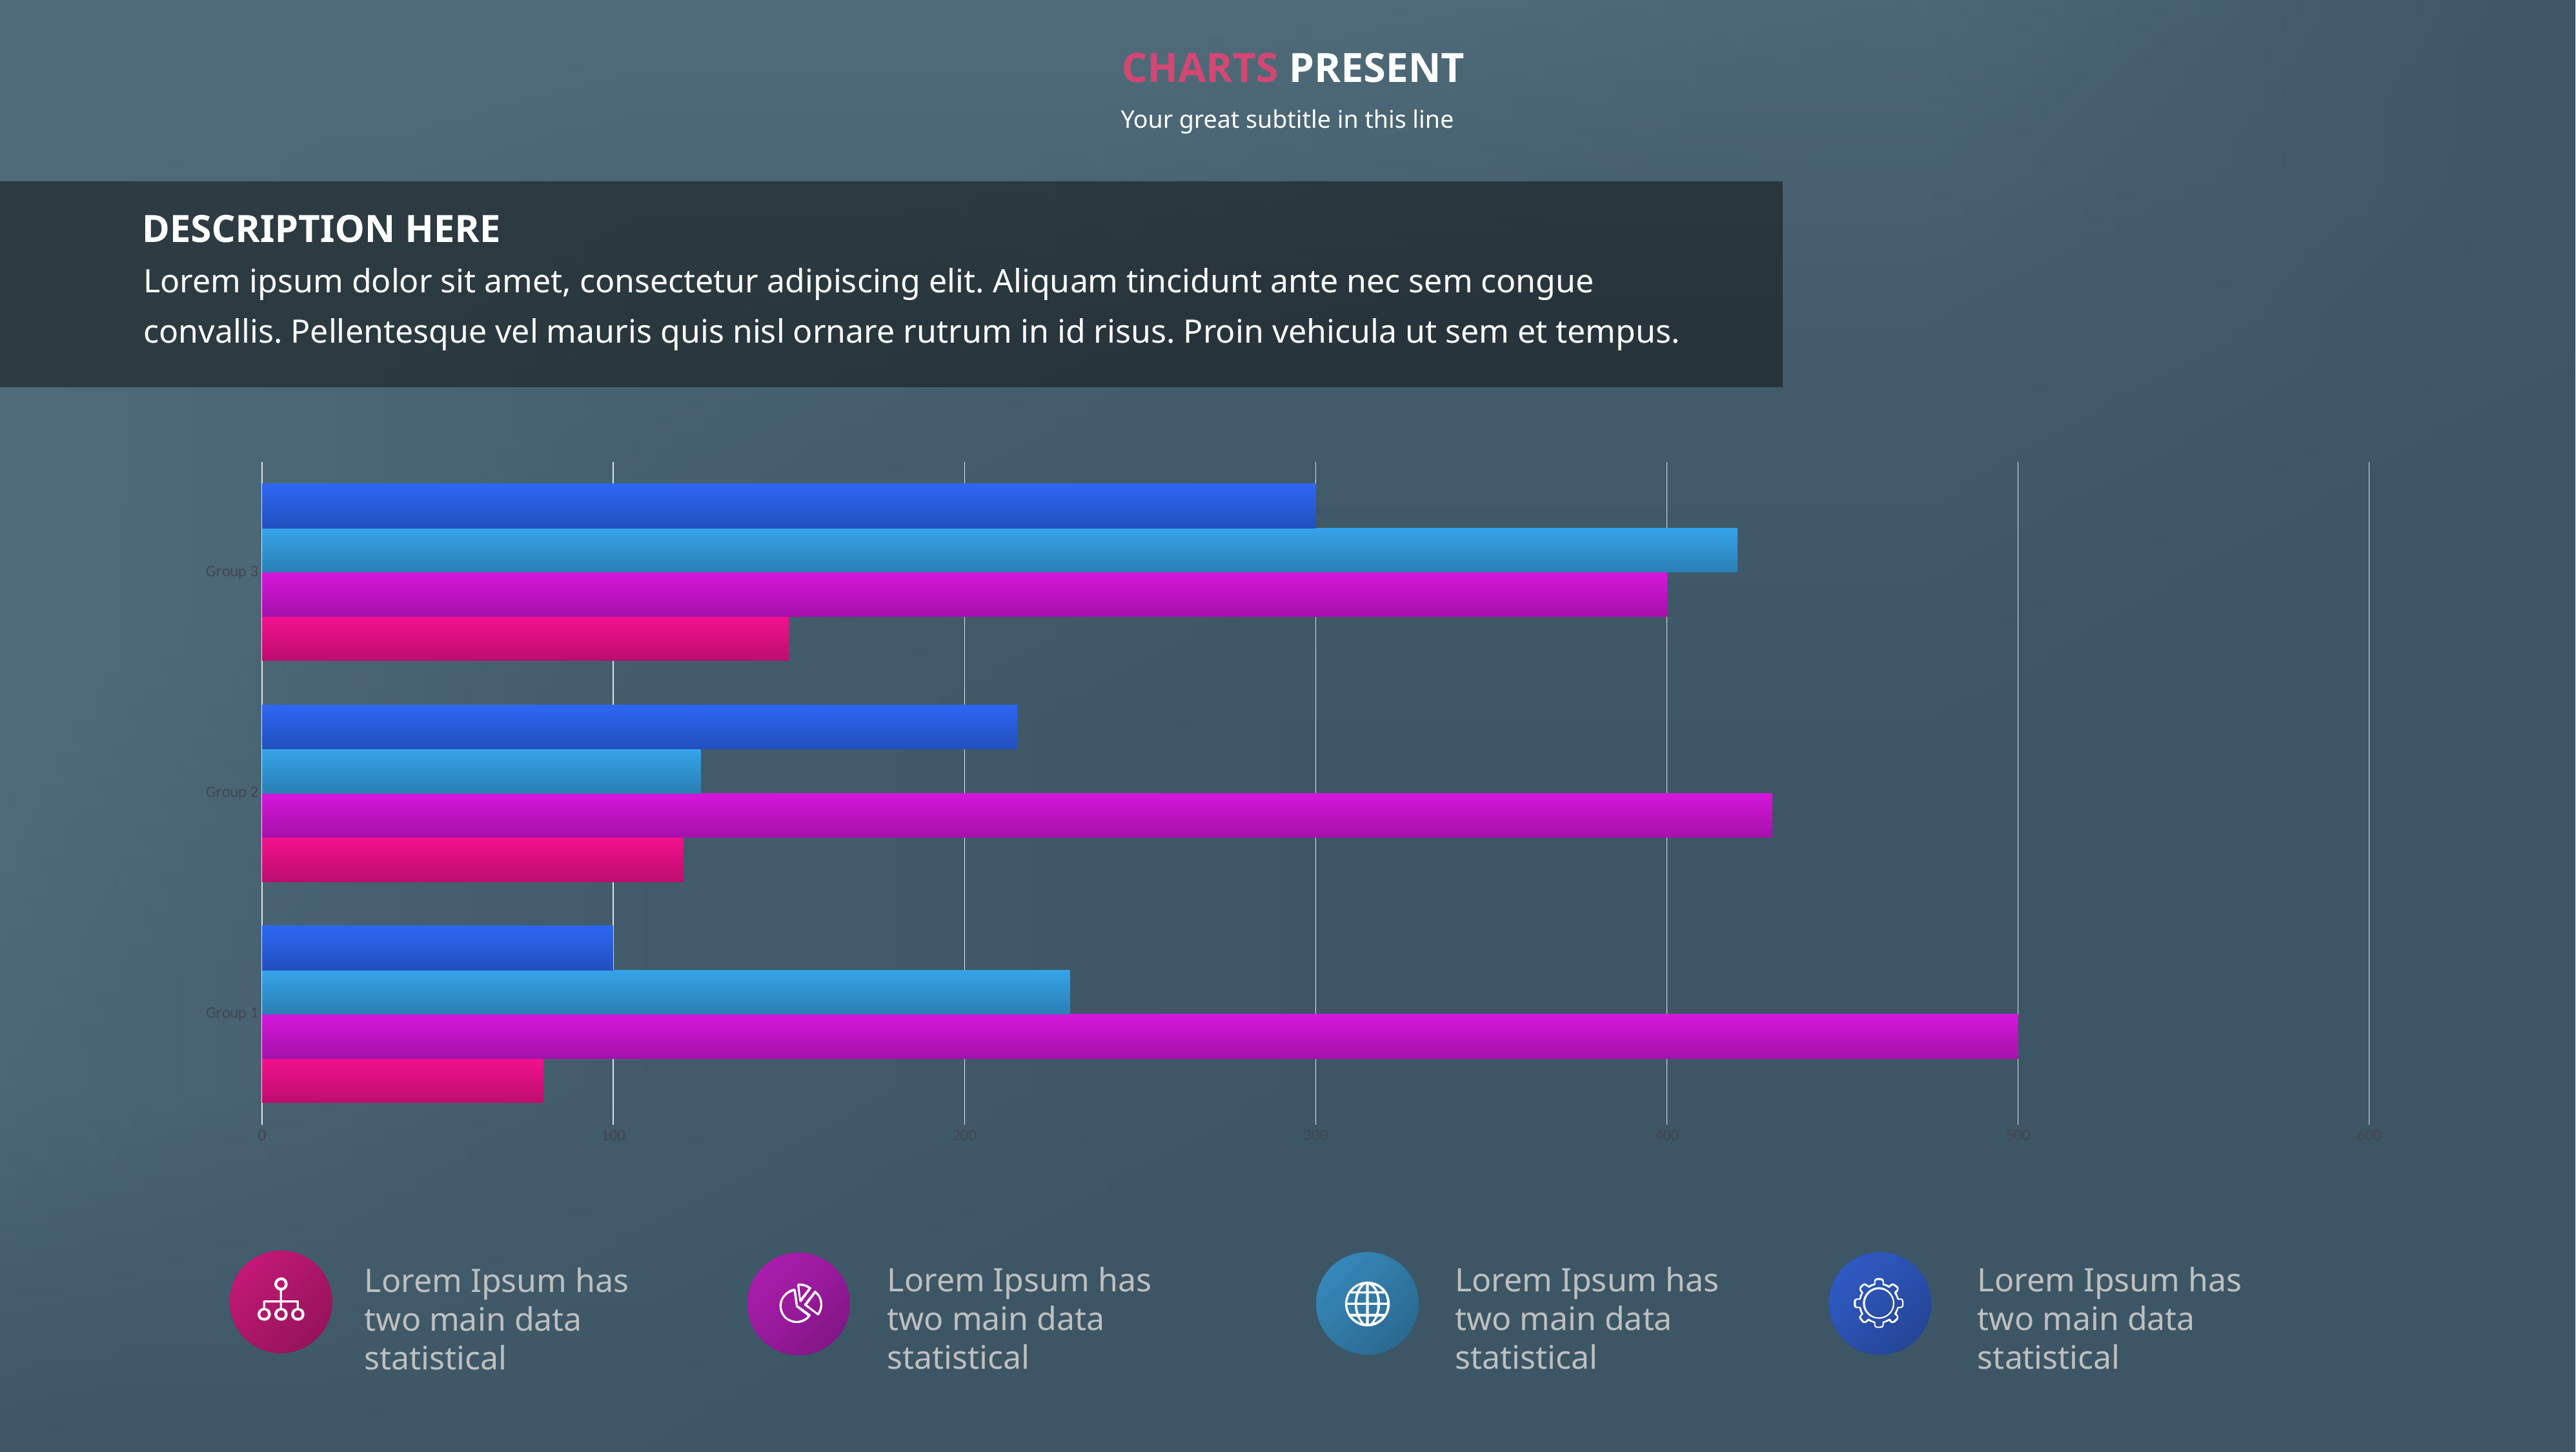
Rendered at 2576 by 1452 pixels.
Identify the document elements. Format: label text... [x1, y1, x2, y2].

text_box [229, 1250, 332, 1353]
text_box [1316, 1252, 1419, 1355]
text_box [1829, 1252, 1932, 1355]
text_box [747, 1253, 850, 1356]
picture [0, 0, 2576, 1452]
chart [122, 447, 2426, 1195]
text_box Lorem Ipsum has two main data statistical [1432, 1247, 1806, 1387]
text_box Lorem Ipsum has two main data statistical [341, 1248, 716, 1388]
text_box [0, 180, 1784, 388]
text_box Lorem Ipsum has two main data statistical [1954, 1247, 2329, 1387]
text_box Lorem Ipsum has two main data statistical [864, 1247, 1239, 1387]
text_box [803, 32, 1783, 146]
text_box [117, 194, 1716, 363]
